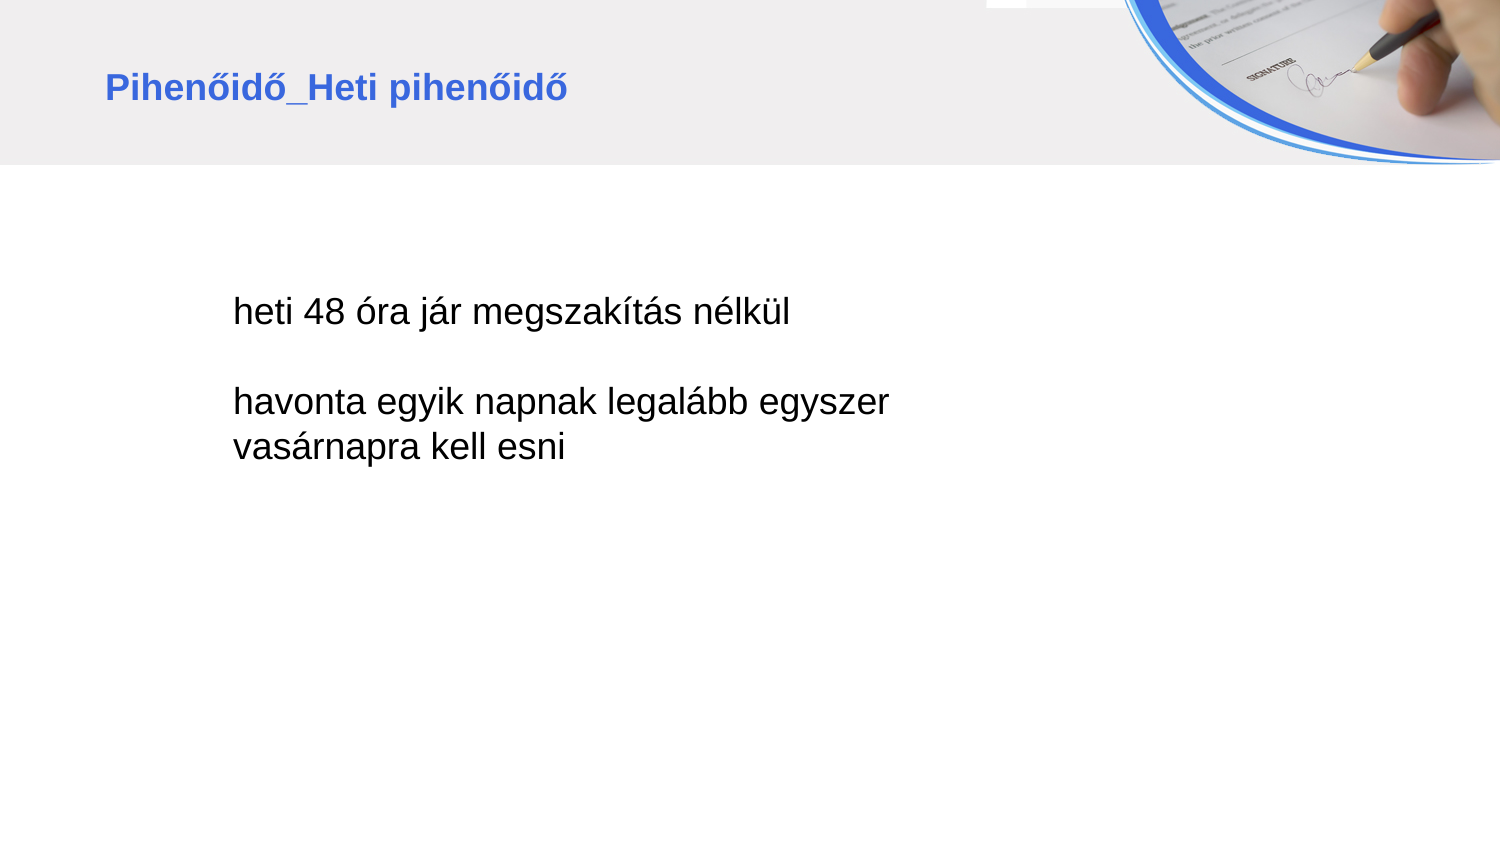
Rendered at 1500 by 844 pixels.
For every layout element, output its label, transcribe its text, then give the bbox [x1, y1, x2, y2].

text_box Pihenőidő_Heti pihenőidő [90, 55, 595, 116]
text_box heti 48 óra jár megszakítás nélkül havonta egyik napnak legalább egyszer vasárnapra kell esni [218, 280, 969, 475]
picture [0, 0, 1500, 844]
